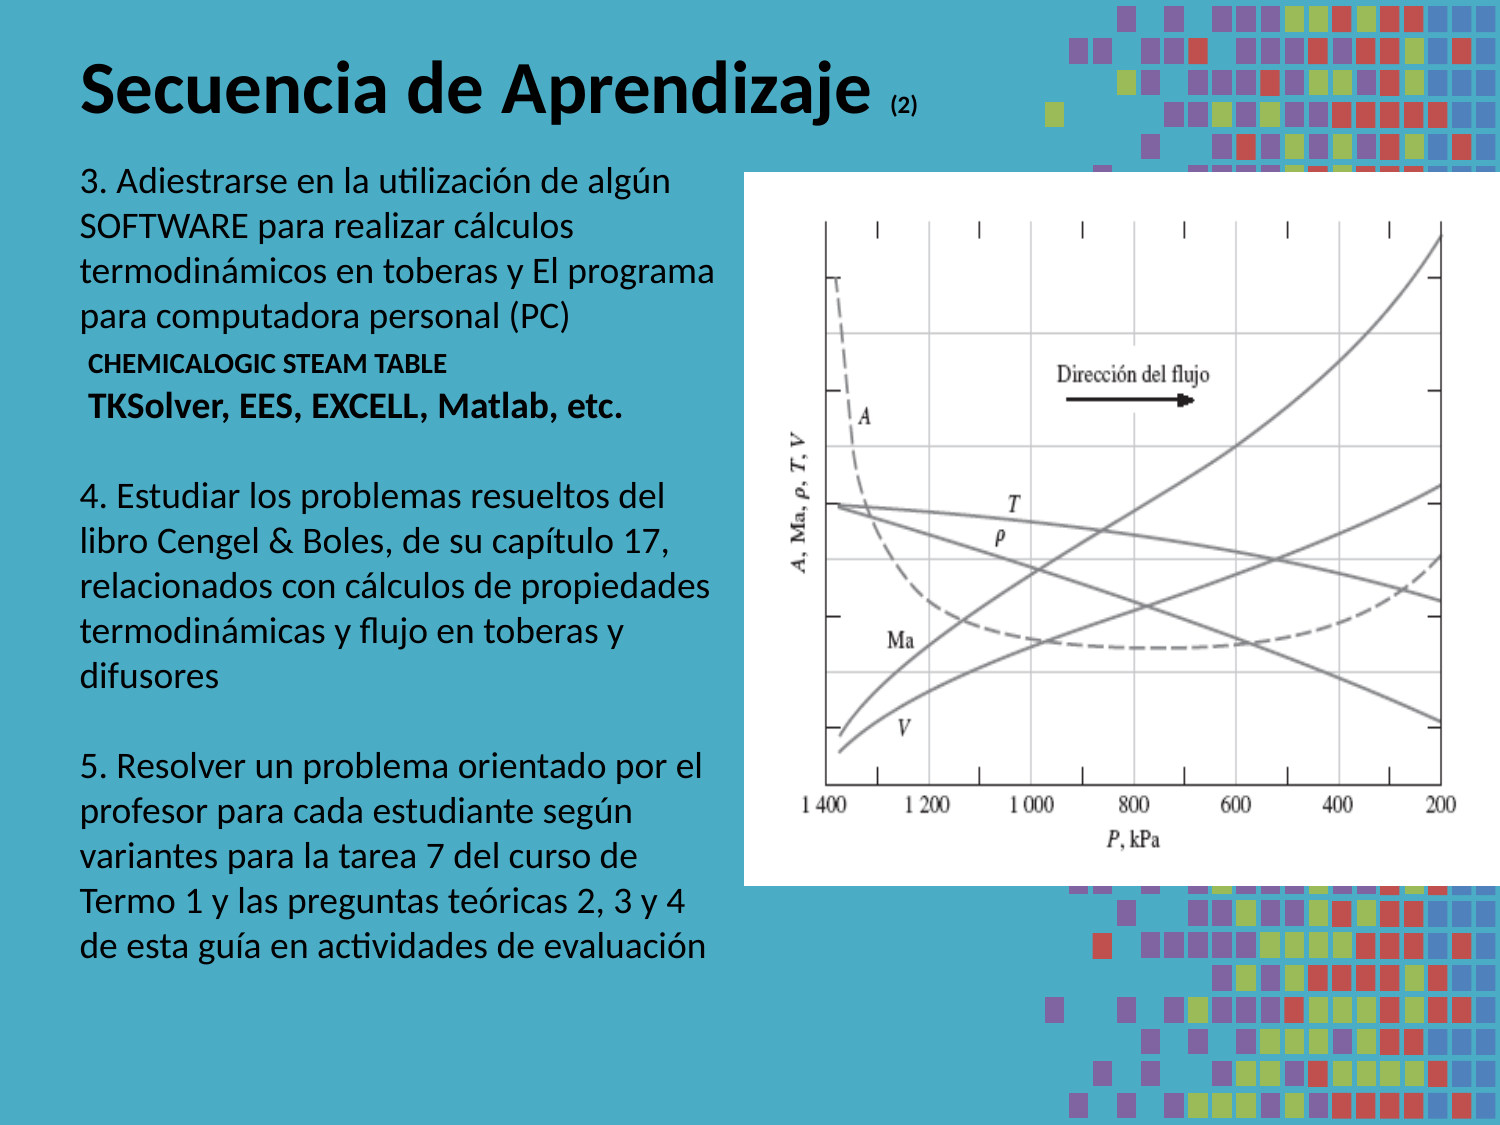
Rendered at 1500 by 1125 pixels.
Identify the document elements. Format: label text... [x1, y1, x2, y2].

text_box 3. Adiestrarse en la utilización de algún SOFTWARE para realizar cálculos termodinámicos en toberas y El programa para computadora personal (PC) CHEMICALOGIC STEAM TABLE TKSolver, EES, EXCELL, Matlab, etc. 4. Estudiar los problemas resueltos del libro Cengel & Boles, de su capítulo 17, relacionados con cálculos de propiedades termodinámicas y flujo en toberas y difusores 5. Resolver un problema orientado por el profesor para cada estudiante según variantes para la tarea 7 del curso de Termo 1 y las preguntas teóricas 2, 3 y 4 de esta guía en actividades de evaluación [64, 148, 745, 974]
picture [744, 172, 1500, 886]
title Secuencia de Aprendizaje (2) [64, 30, 1152, 161]
